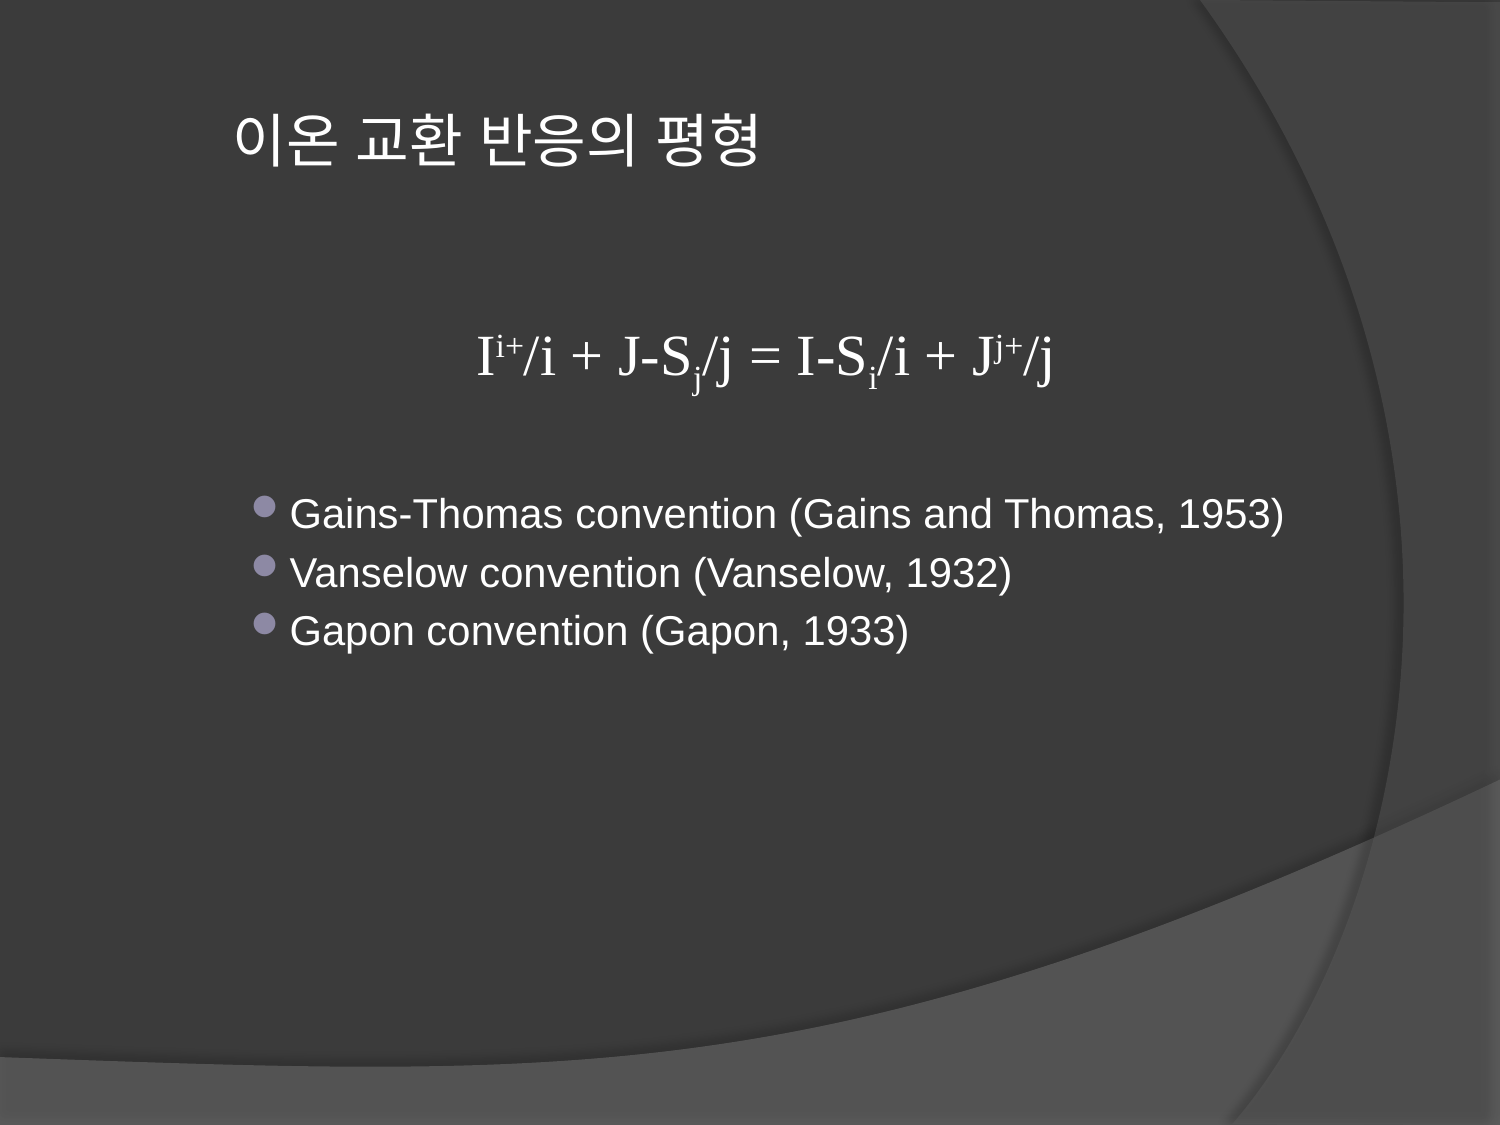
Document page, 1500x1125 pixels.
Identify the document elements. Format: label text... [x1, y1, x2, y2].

list Gains-Thomas convention (Gains and Thomas, 1953) Vanselow convention (Vanselow, 1932) Gapon convention (Gapon, 1933) [64, 479, 1415, 886]
title 이온 교환 반응의 평형 [75, 45, 1300, 233]
text_box Ii+/i + J-Sj/j = I-Si/i + Jj+/j [461, 309, 1071, 404]
text_box [725, 537, 775, 588]
